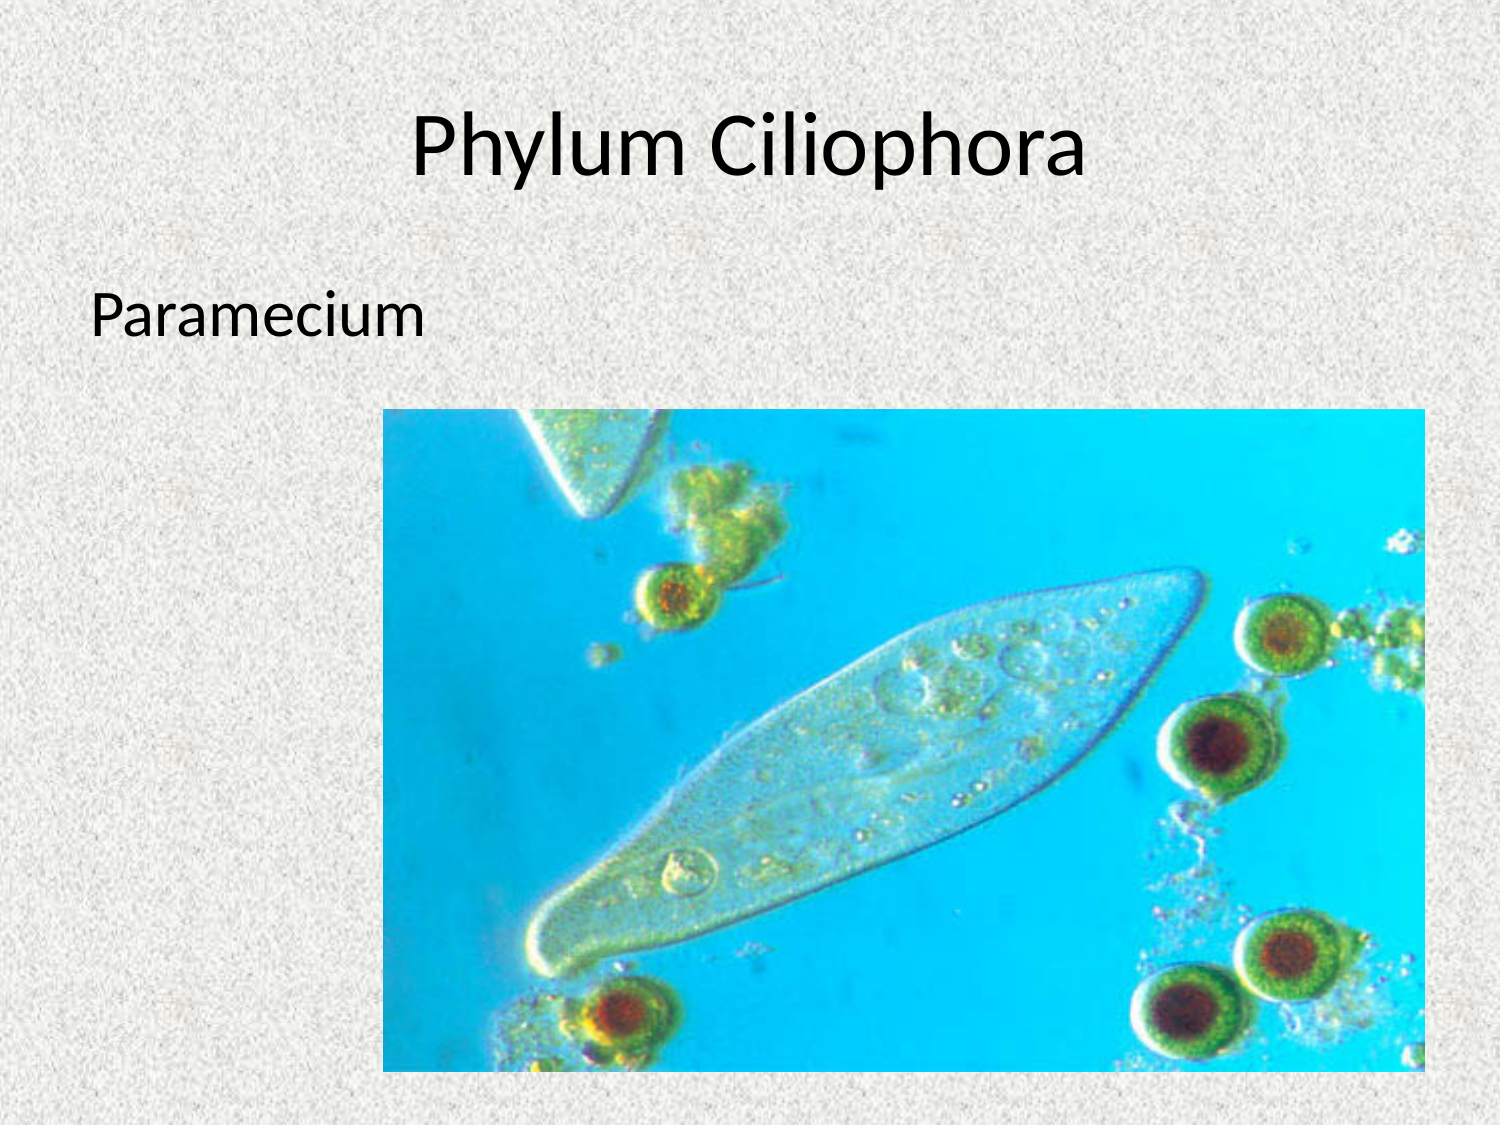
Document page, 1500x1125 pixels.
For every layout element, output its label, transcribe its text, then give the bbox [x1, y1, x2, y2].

title Phylum Ciliophora [75, 45, 1425, 233]
list Paramecium [75, 262, 1425, 1005]
picture [0, 0, 1500, 1125]
